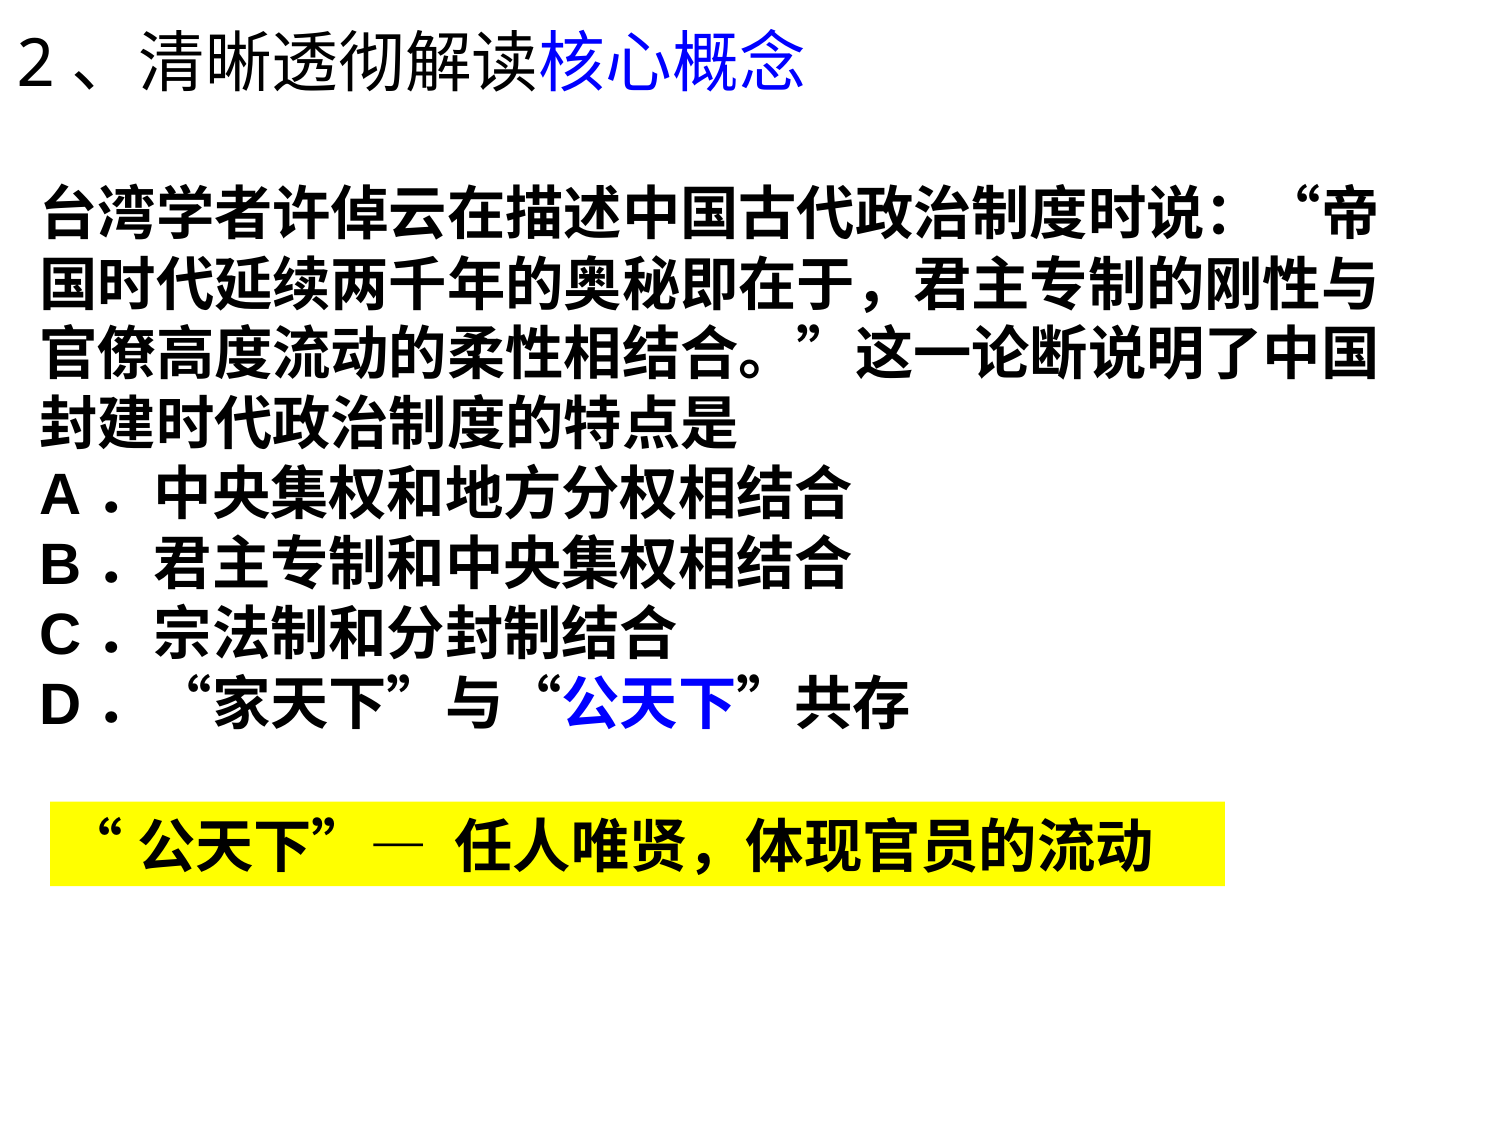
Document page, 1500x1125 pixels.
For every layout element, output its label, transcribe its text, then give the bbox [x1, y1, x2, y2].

text_box “公天下”— 任人唯贤，体现官员的流动 [50, 801, 1225, 887]
text_box 台湾学者许倬云在描述中国古代政治制度时说：“帝国时代延续两千年的奥秘即在于，君主专制的刚性与官僚高度流动的柔性相结合。”这一论断说明了中国封建时代政治制度的特点是 A．中央集权和地方分权相结合 B．君主专制和中央集权相结合 C．宗法制和分封制结合 D．“家天下”与“公天下”共存 [24, 169, 1438, 744]
text_box 2、清晰透彻解读核心概念 [1, 12, 821, 108]
